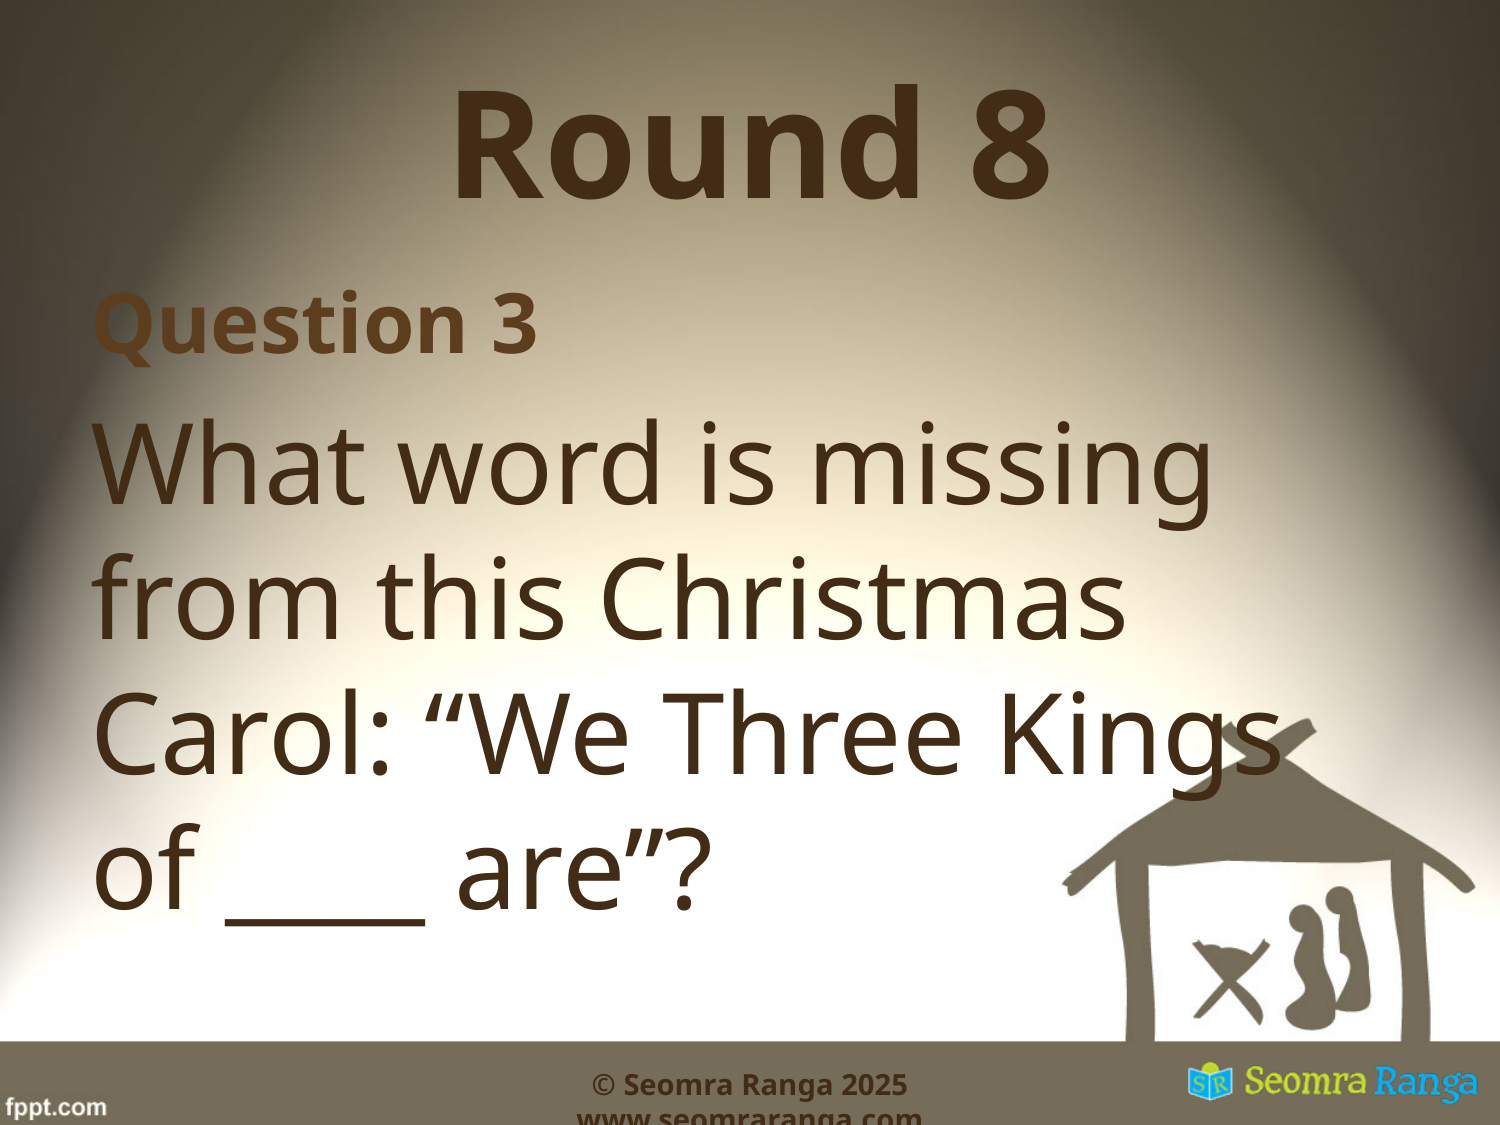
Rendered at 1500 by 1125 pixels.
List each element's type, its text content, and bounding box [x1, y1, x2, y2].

list Question 3 What word is missing from this Christmas Carol: “We Three Kings of ____ are”? [75, 262, 1425, 1005]
text_box © Seomra Ranga 2025 www.seomraranga.com [401, 1058, 1099, 1125]
picture [0, 0, 1500, 1125]
title Round 8 [75, 45, 1425, 233]
